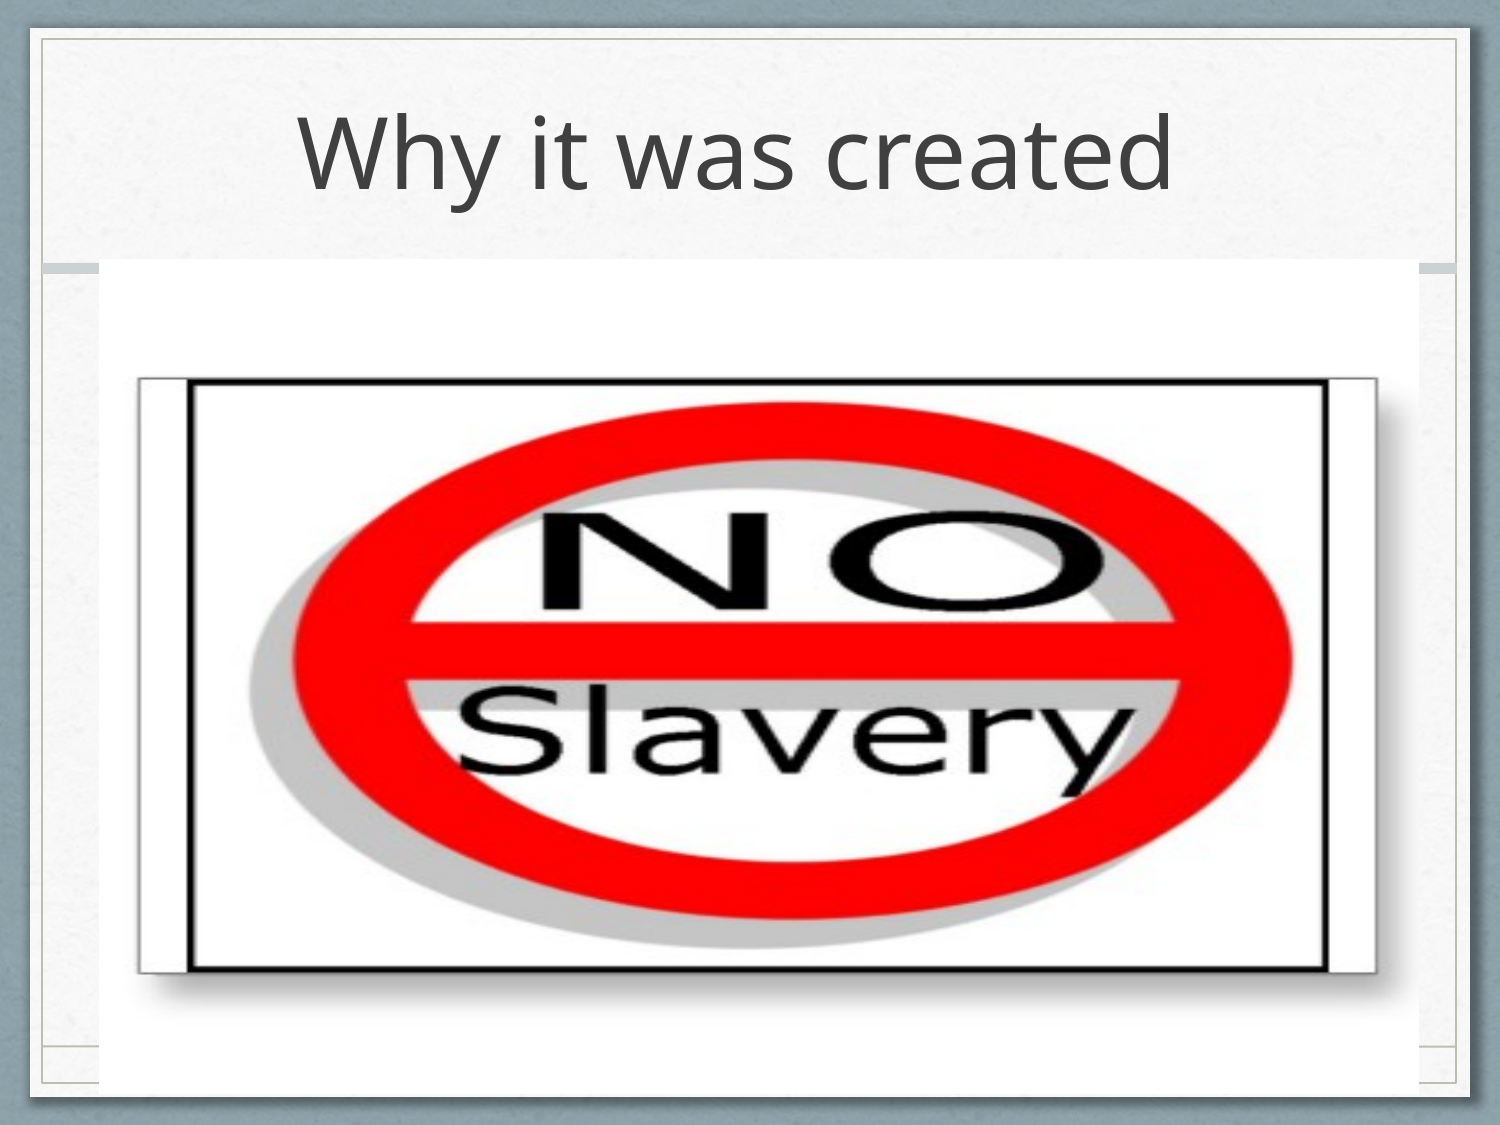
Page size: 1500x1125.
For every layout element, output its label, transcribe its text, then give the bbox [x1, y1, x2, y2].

picture [30, 28, 1470, 1097]
title Why it was created [147, 40, 1353, 252]
